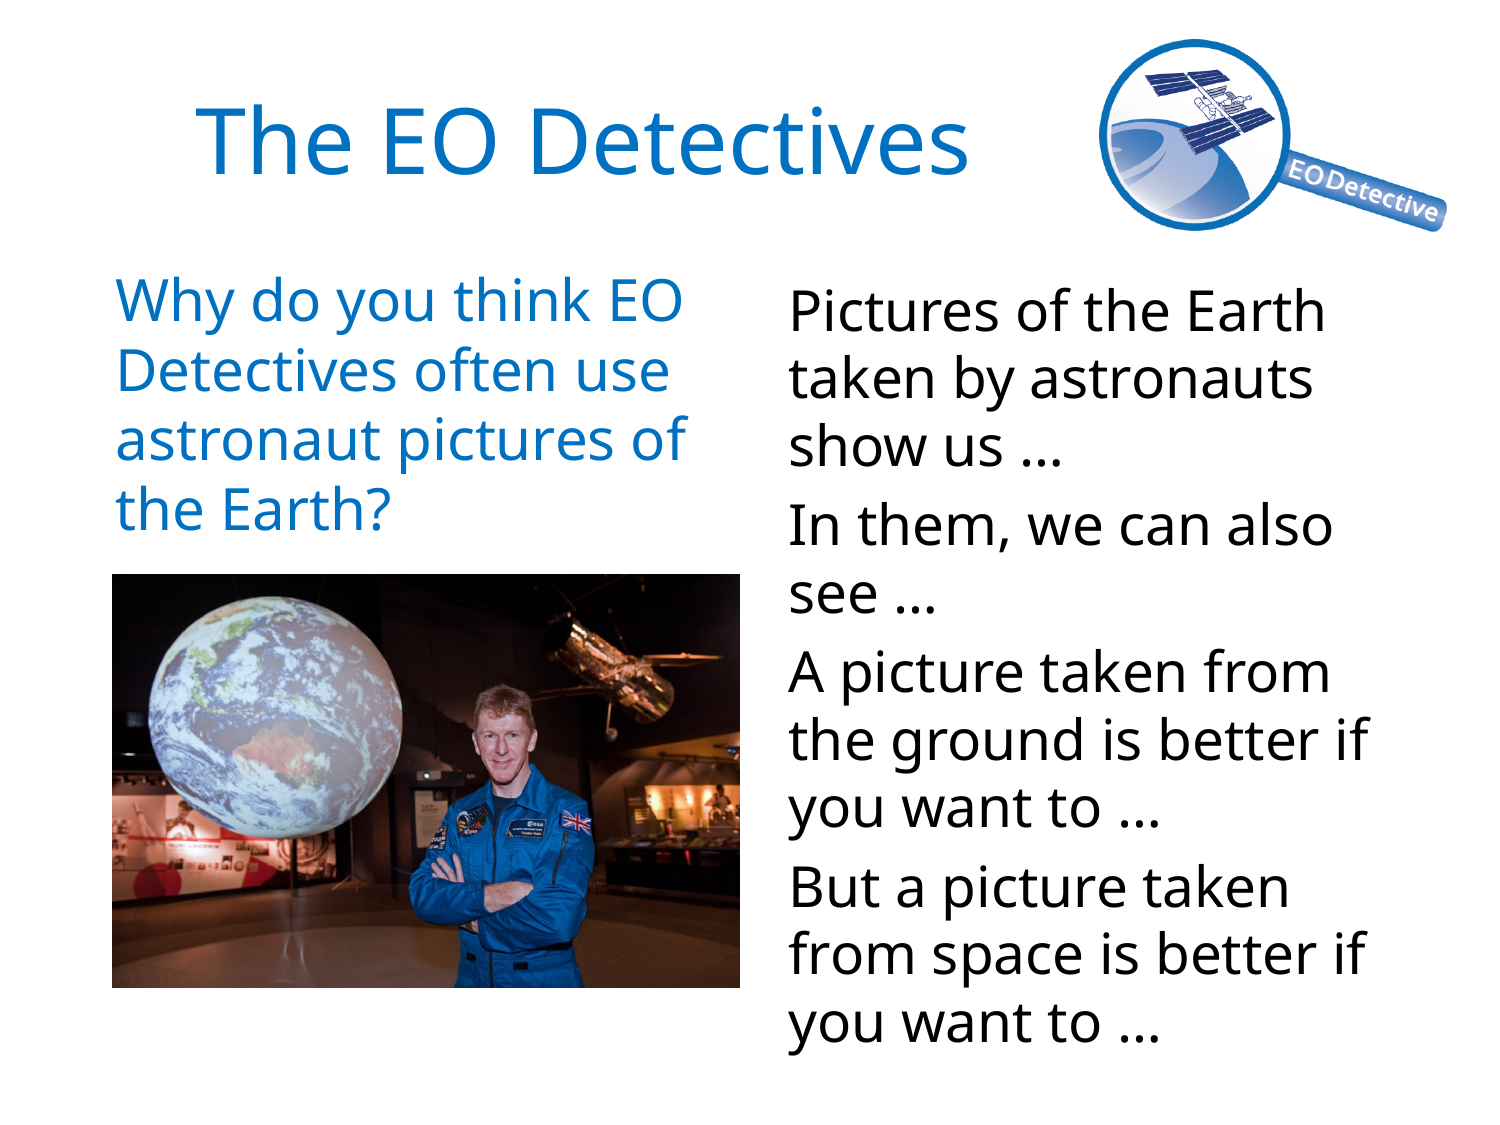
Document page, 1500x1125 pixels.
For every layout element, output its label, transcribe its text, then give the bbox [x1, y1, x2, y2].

picture [111, 573, 741, 989]
list Why do you think EO Detectives often use astronaut pictures of the Earth? [100, 255, 763, 551]
title The EO Detectives [75, 45, 1093, 232]
list Pictures of the Earth taken by astronauts show us … In them, we can also see … A picture taken from the ground is better if you want to … But a picture taken from space is better if you want to … [773, 267, 1437, 1064]
picture [1099, 39, 1447, 232]
